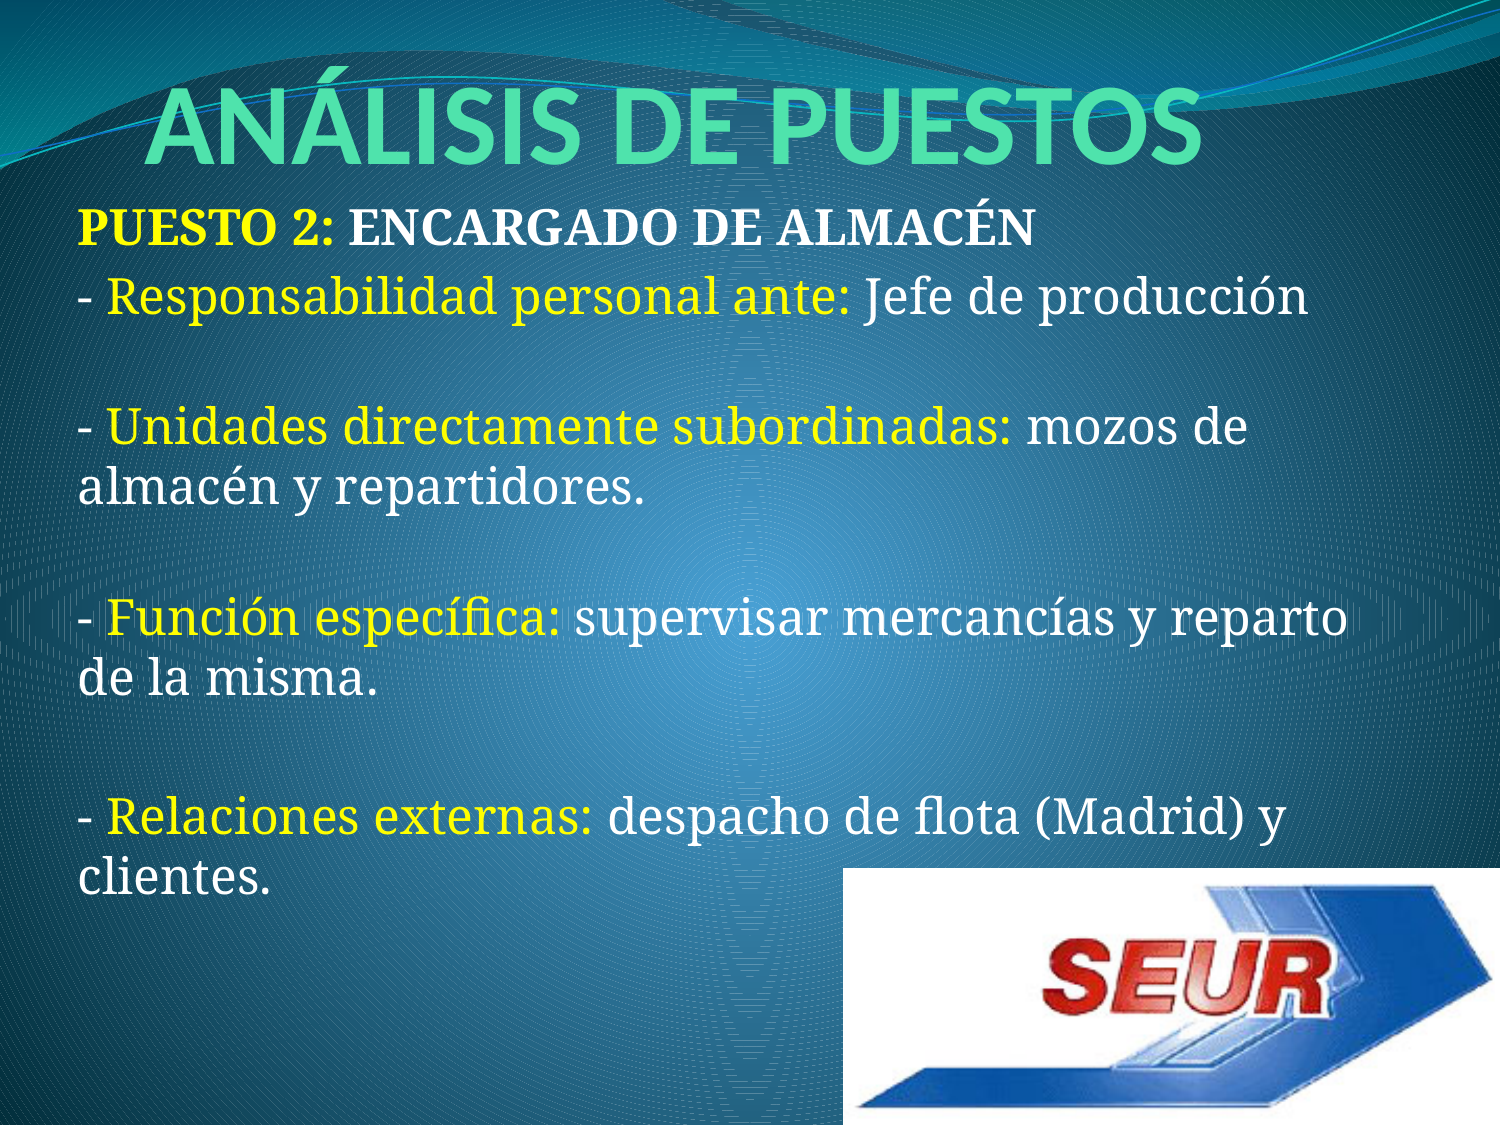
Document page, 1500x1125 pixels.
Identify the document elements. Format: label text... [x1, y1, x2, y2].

title ANÁLISIS DE PUESTOS [0, 0, 1351, 188]
picture [843, 868, 1500, 1125]
list PUESTO 2: ENCARGADO DE ALMACÉN - Responsabilidad personal ante: Jefe de producción - Unidades directamente subordinadas: mozos de almacén y repartidores. - Función específica: supervisar mercancías y reparto de la misma. - Relaciones externas: despacho de flota (Madrid) y clientes. [70, 187, 1421, 908]
